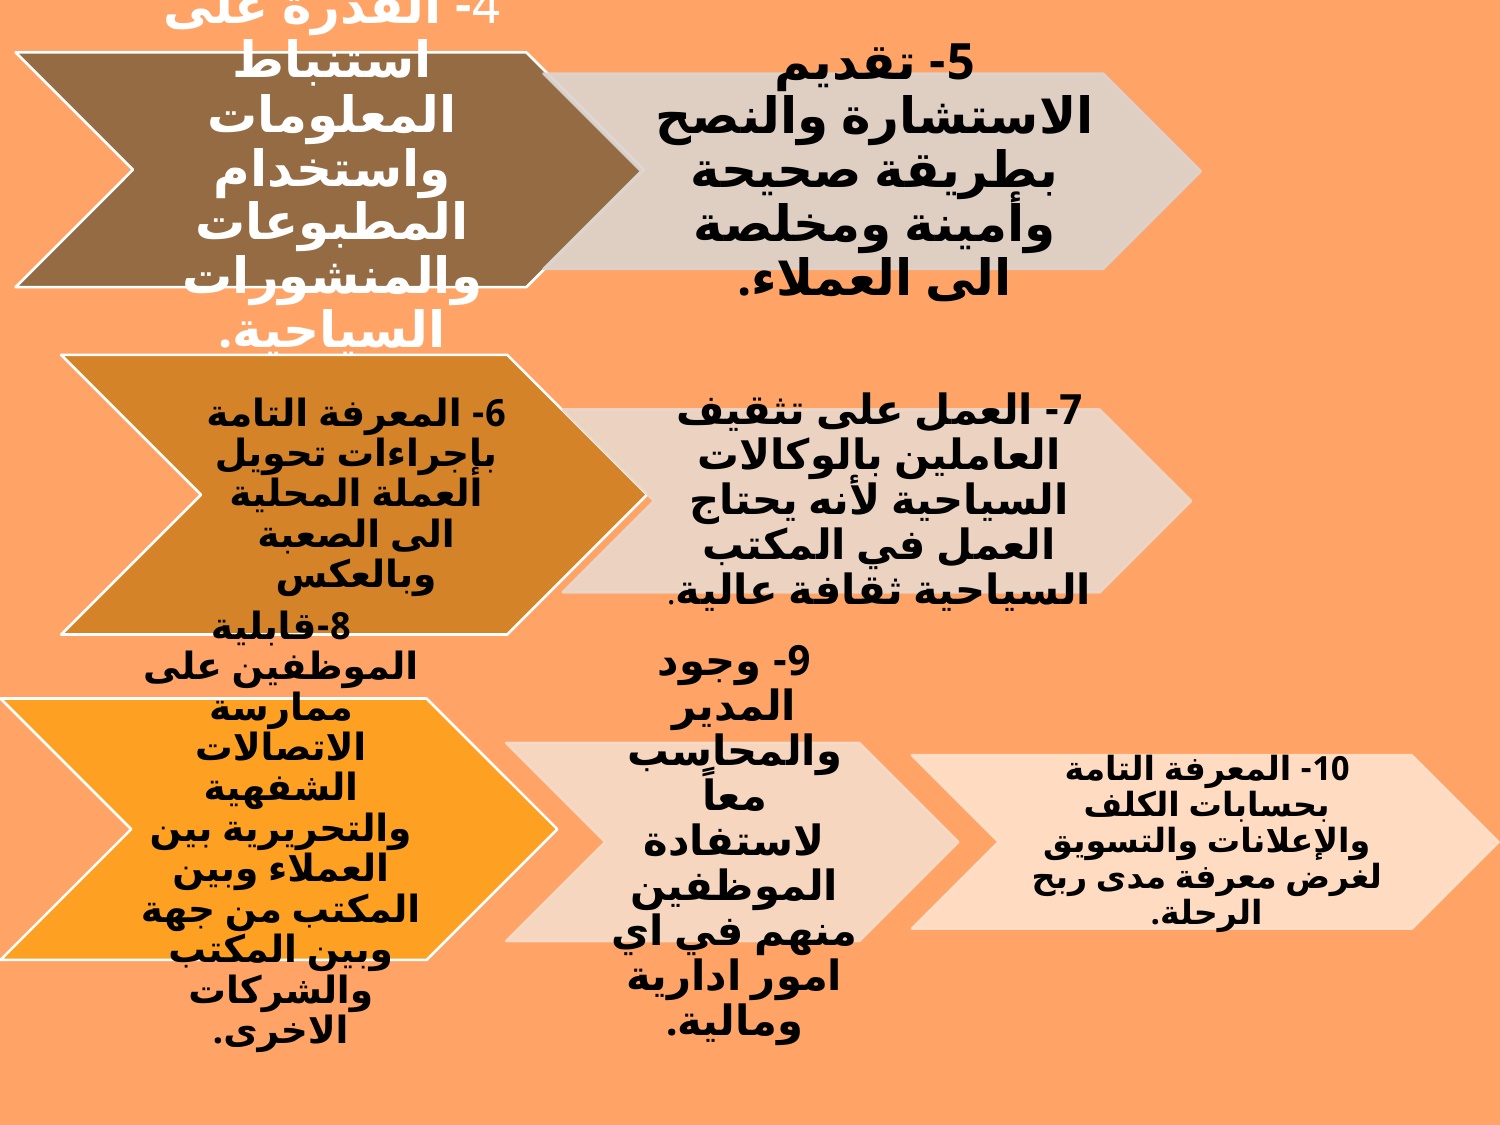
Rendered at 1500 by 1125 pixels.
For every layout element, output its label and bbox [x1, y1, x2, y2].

list [0, 0, 1500, 1125]
